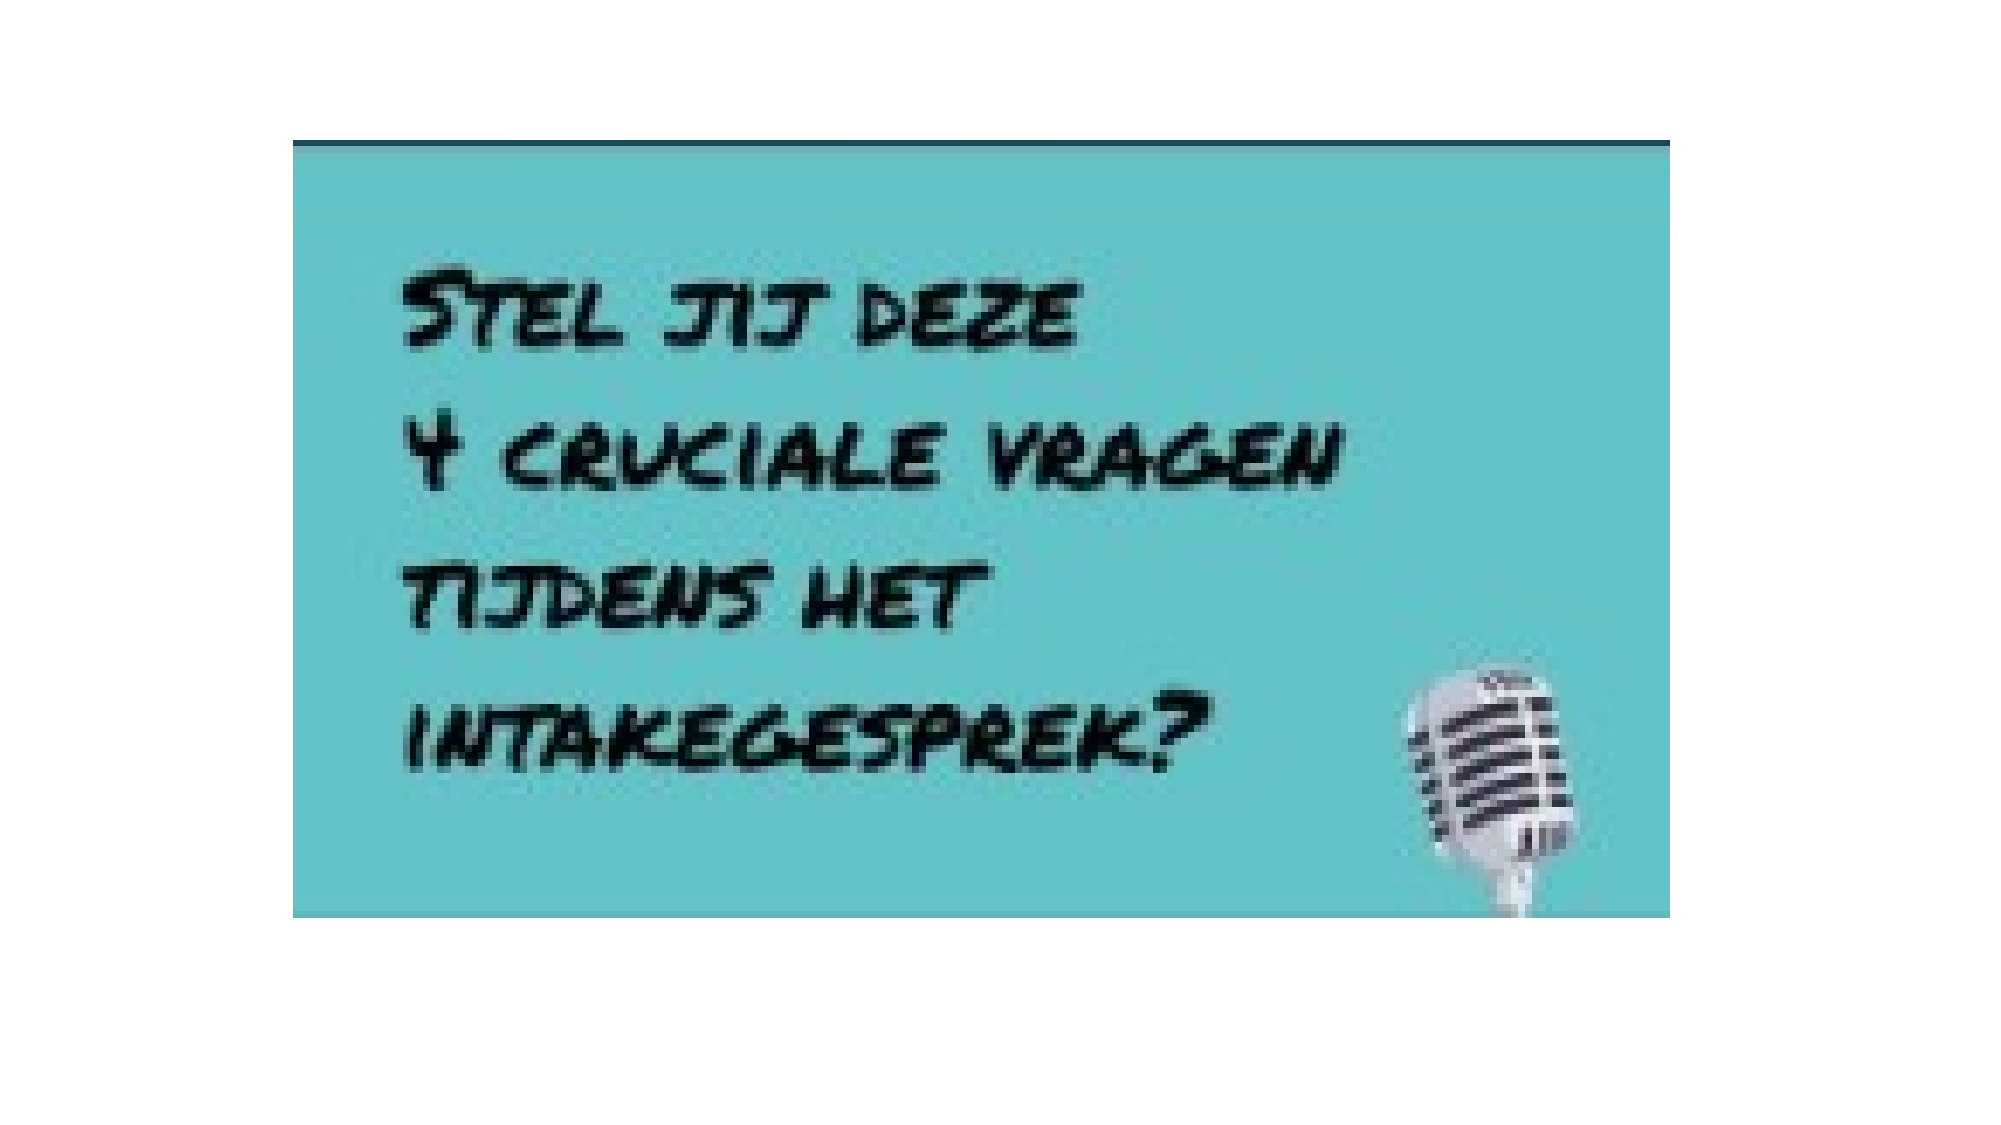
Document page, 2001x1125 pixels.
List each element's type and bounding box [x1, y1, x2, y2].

text_box [292, 139, 1671, 919]
